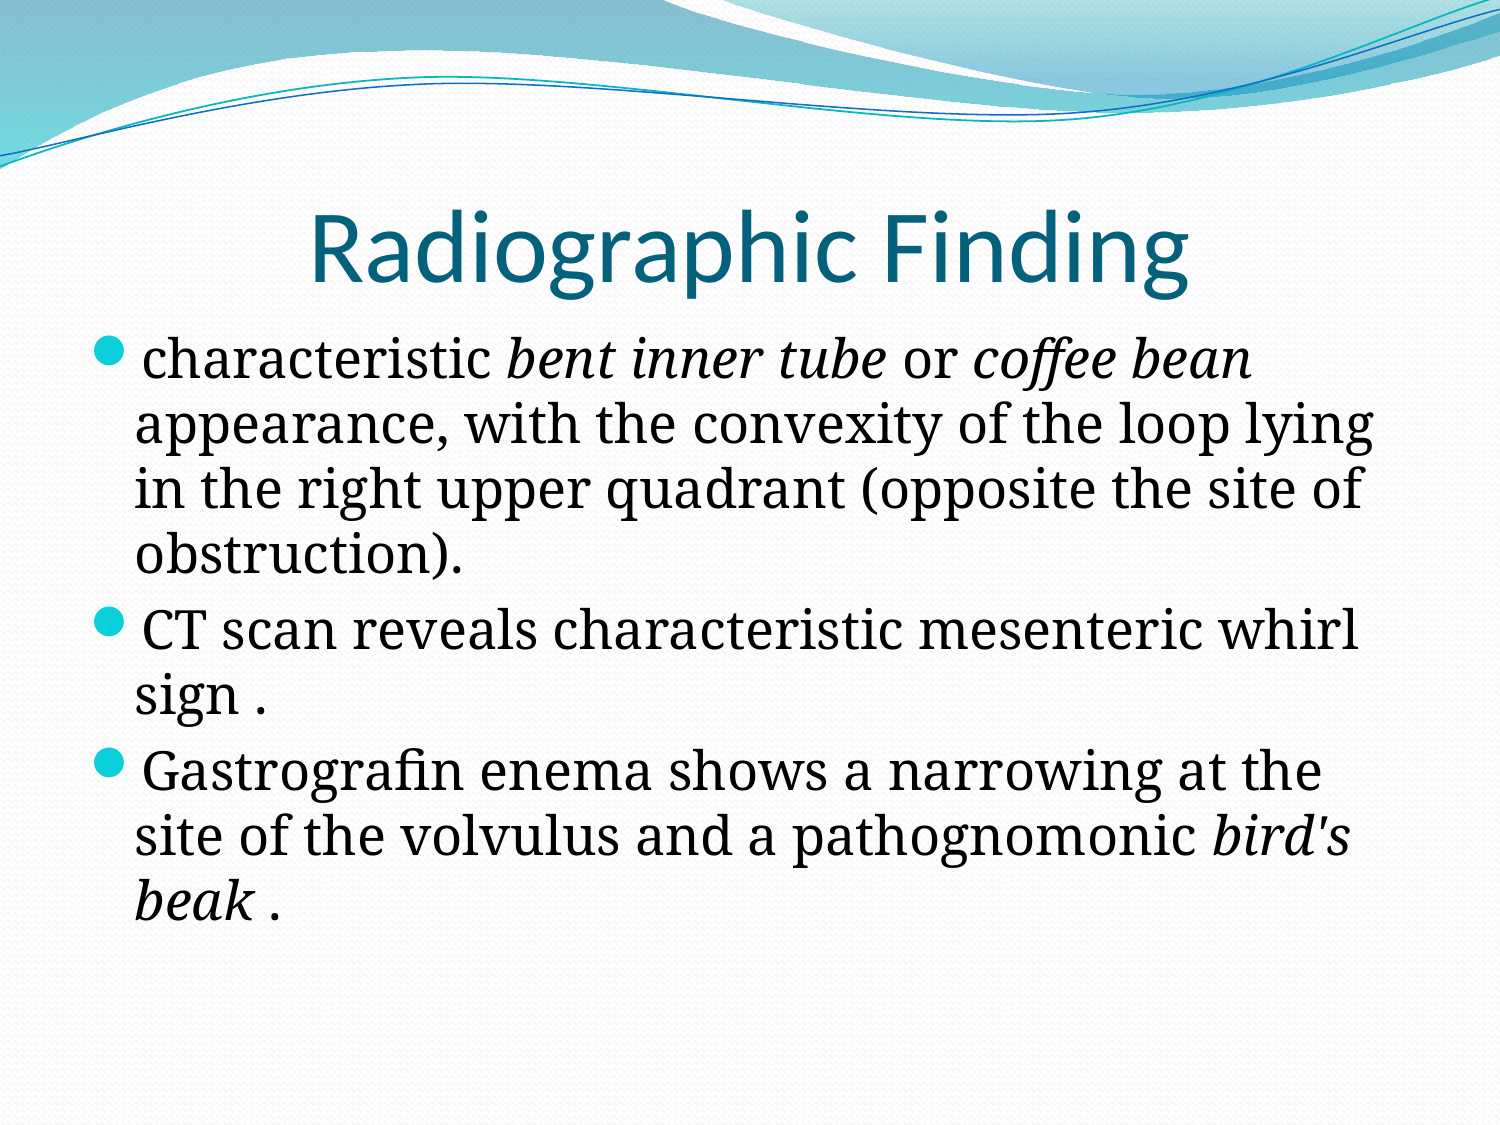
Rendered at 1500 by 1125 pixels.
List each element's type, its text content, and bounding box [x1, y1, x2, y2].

list characteristic bent inner tube or coffee bean appearance, with the convexity of the loop lying in the right upper quadrant (opposite the site of obstruction). CT scan reveals characteristic mesenteric whirl sign . Gastrografin enema shows a narrowing at the site of the volvulus and a pathognomonic bird's beak . [75, 317, 1425, 1038]
title Radiographic Finding [75, 115, 1425, 303]
